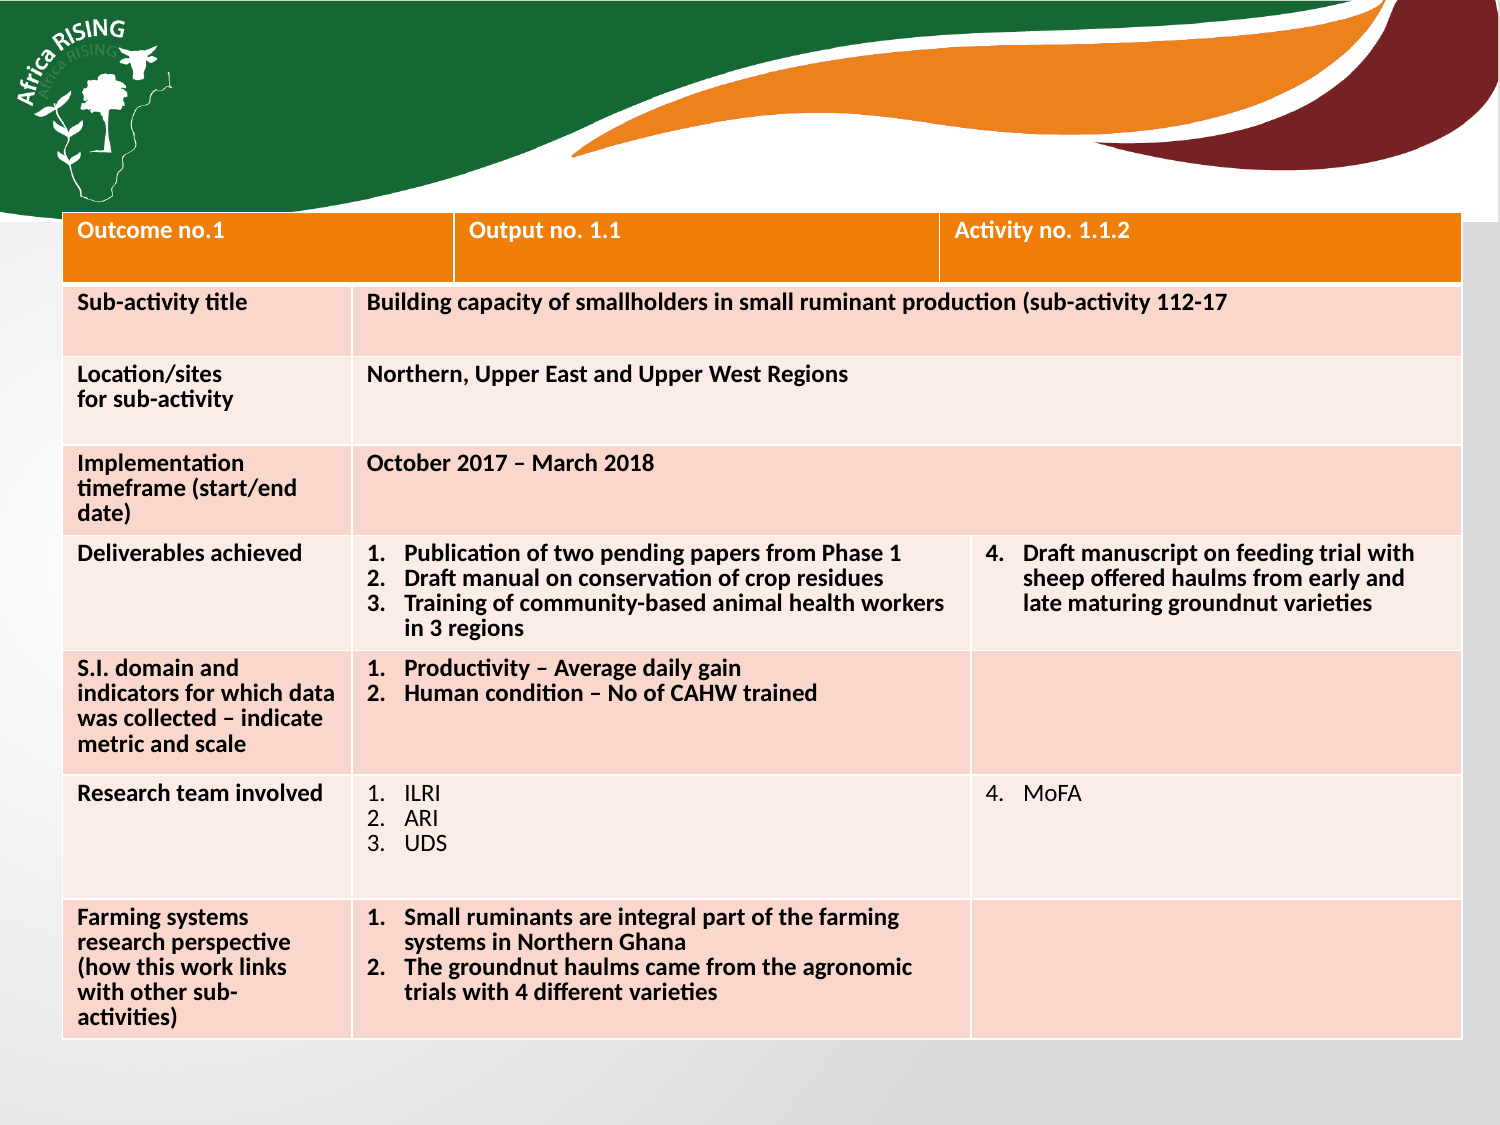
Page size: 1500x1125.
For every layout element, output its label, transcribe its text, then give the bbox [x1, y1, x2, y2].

table_cell Building capacity of smallholders in small ruminant production (sub-activity 112-17 [353, 287, 1461, 356]
table_cell Deliverables achieved [63, 536, 351, 650]
picture [0, 0, 1499, 222]
table_header Output no. 1.1 [455, 213, 939, 282]
table_cell MoFA [972, 776, 1461, 898]
table_cell Small ruminants are integral part of the farming systems in Northern Ghana The groundnut haulms came from the agronomic trials with 4 different varieties [353, 900, 970, 1038]
table_cell Productivity – Average daily gain Human condition – No of CAHW trained [353, 651, 970, 774]
table_header Outcome no.1 [63, 213, 453, 282]
table_cell Sub-activity title [63, 287, 351, 356]
table_cell October 2017 – March 2018 [353, 446, 1461, 535]
table_header Activity no. 1.1.2 [940, 213, 1461, 282]
table_cell ILRI ARI UDS [353, 776, 970, 898]
table_cell Research team involved [63, 776, 351, 898]
table_cell S.I. domain and indicators for which data was collected – indicate metric and scale [63, 651, 351, 774]
table_cell Draft manuscript on feeding trial with sheep offered haulms from early and late maturing groundnut varieties [972, 536, 1461, 650]
table_cell Farming systems research perspective (how this work links with other sub-activities) [63, 900, 351, 1038]
table_cell Publication of two pending papers from Phase 1 Draft manual on conservation of crop residues Training of community-based animal health workers in 3 regions [353, 536, 970, 650]
table_cell [972, 900, 1461, 1038]
table_cell [972, 651, 1461, 774]
table_cell Implementation timeframe (start/end date) [63, 446, 351, 535]
table_cell Northern, Upper East and Upper West Regions [353, 357, 1461, 444]
table_cell Location/sites for sub-activity [63, 357, 351, 444]
